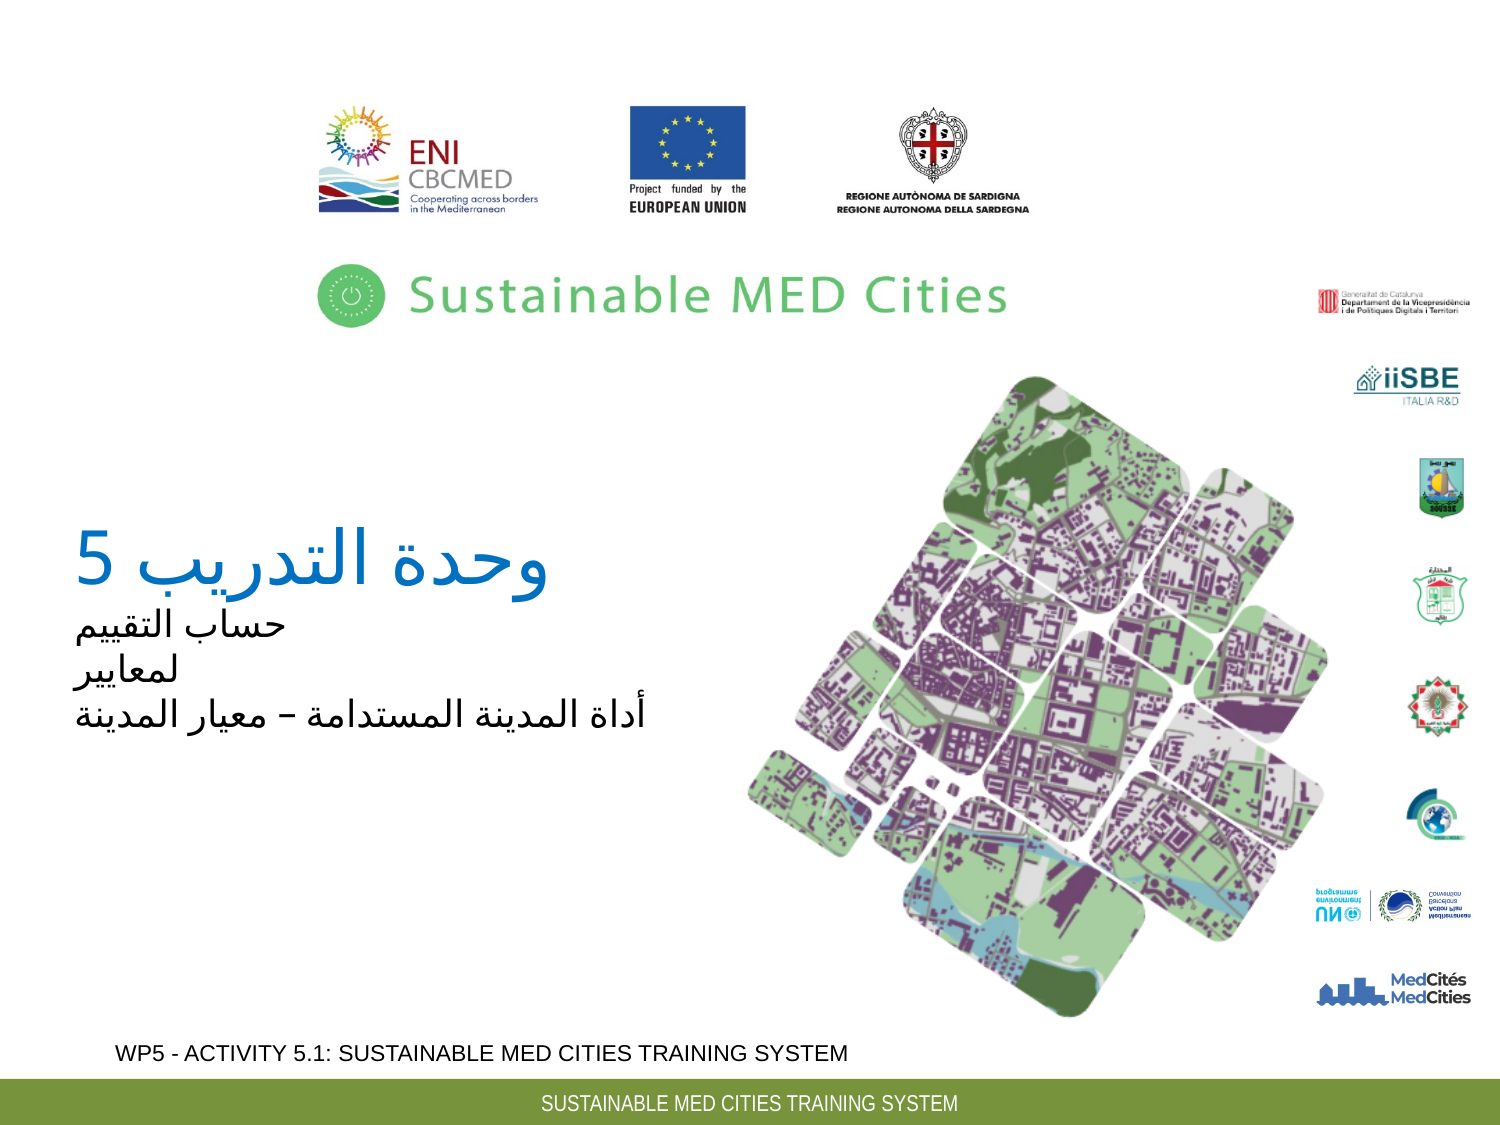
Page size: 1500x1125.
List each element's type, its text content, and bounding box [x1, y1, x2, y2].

picture [1313, 970, 1474, 1008]
subtitle وحدة التدريب 5 حساب التقييم لمعايير أداة المدينة المستدامة – معيار المدينة [59, 502, 1129, 916]
picture [1313, 279, 1474, 321]
picture [1346, 363, 1474, 411]
picture [1396, 786, 1474, 847]
picture [1414, 455, 1474, 523]
picture [284, 84, 1486, 1078]
picture [1313, 885, 1474, 924]
